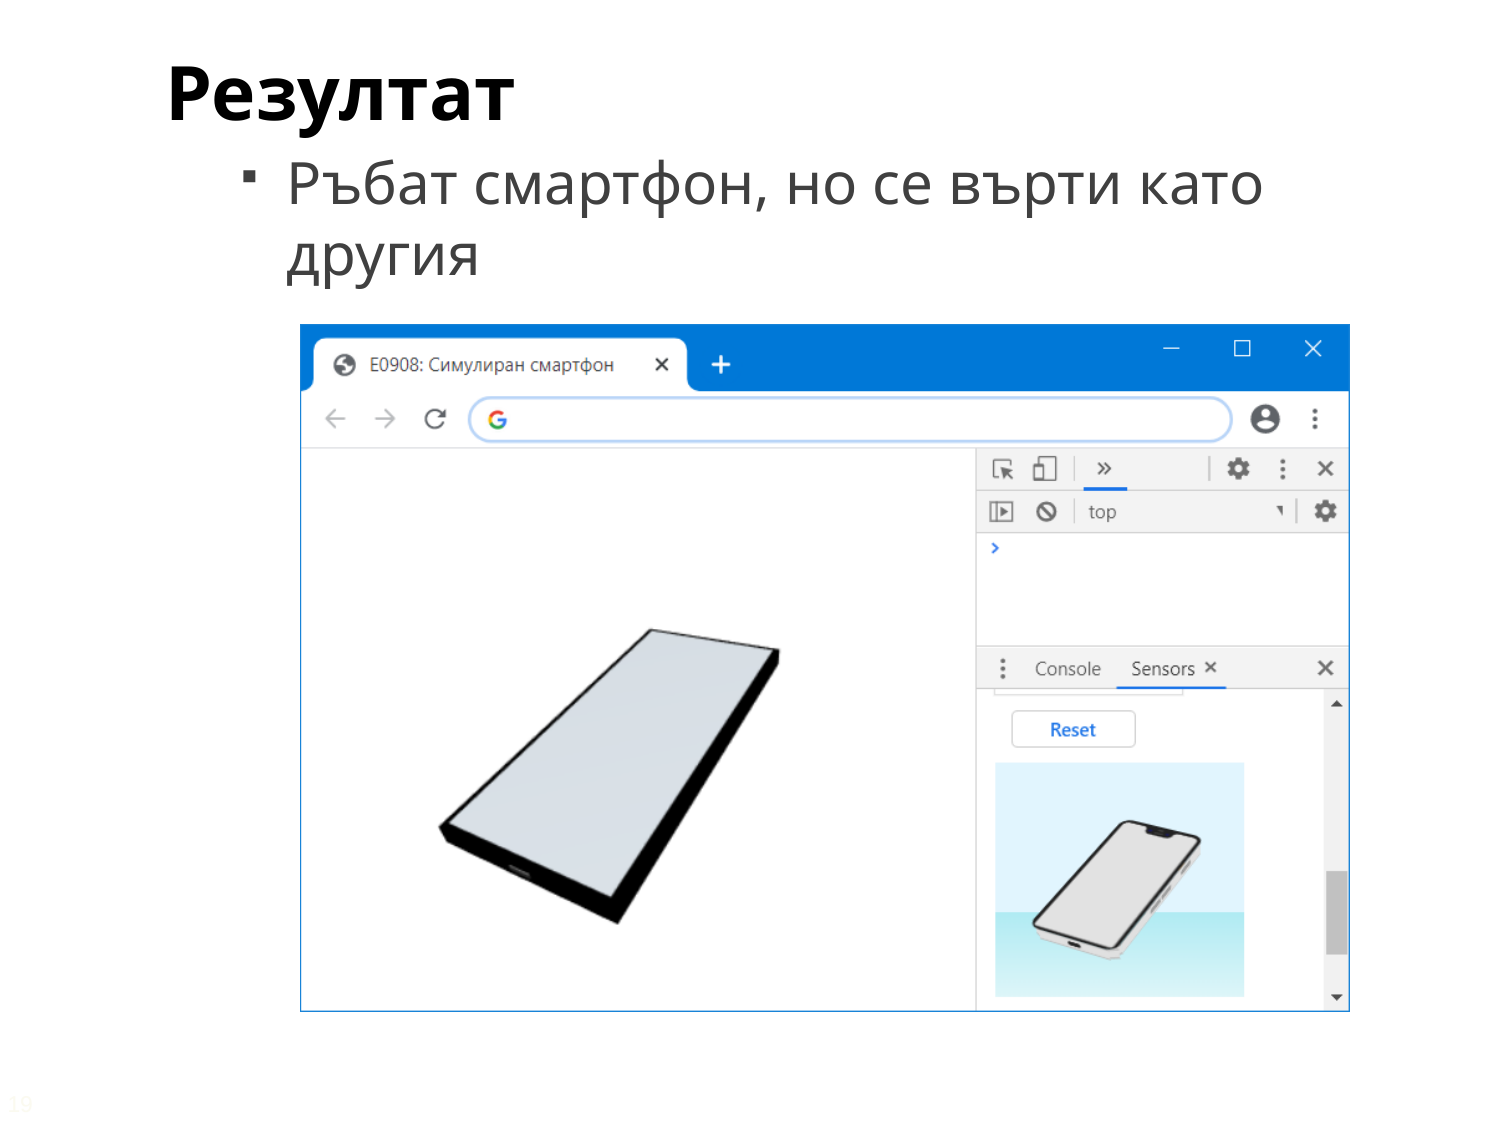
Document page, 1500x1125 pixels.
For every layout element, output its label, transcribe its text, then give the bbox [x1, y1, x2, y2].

list Резултат Ръбат смартфон, но се върти като другия [150, 37, 1488, 1113]
picture [299, 324, 1351, 1012]
